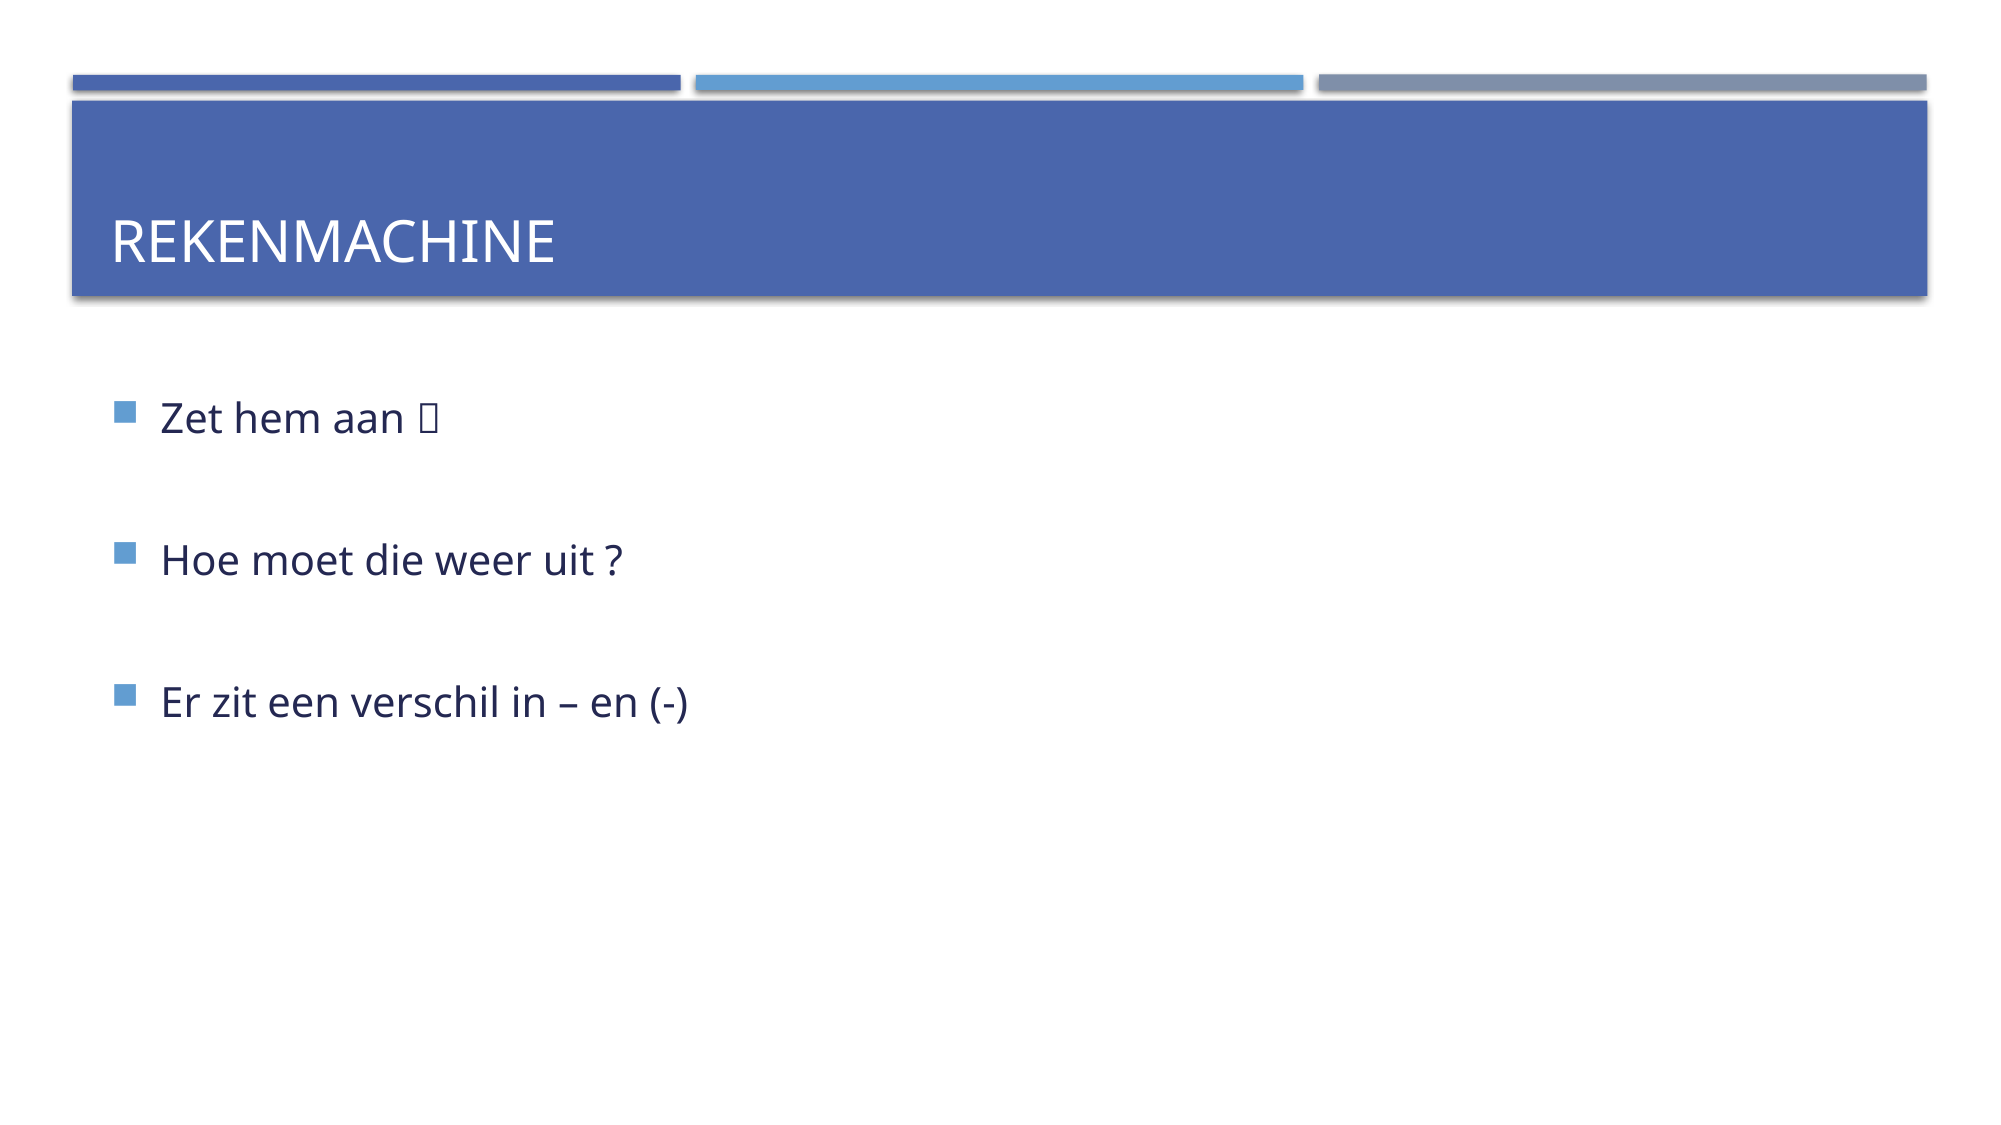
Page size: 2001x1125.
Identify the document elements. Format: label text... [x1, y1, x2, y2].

title Rekenmachine [95, 115, 1905, 282]
list Zet hem aan  Hoe moet die weer uit ? Er zit een verschil in – en (-) [95, 357, 1905, 962]
